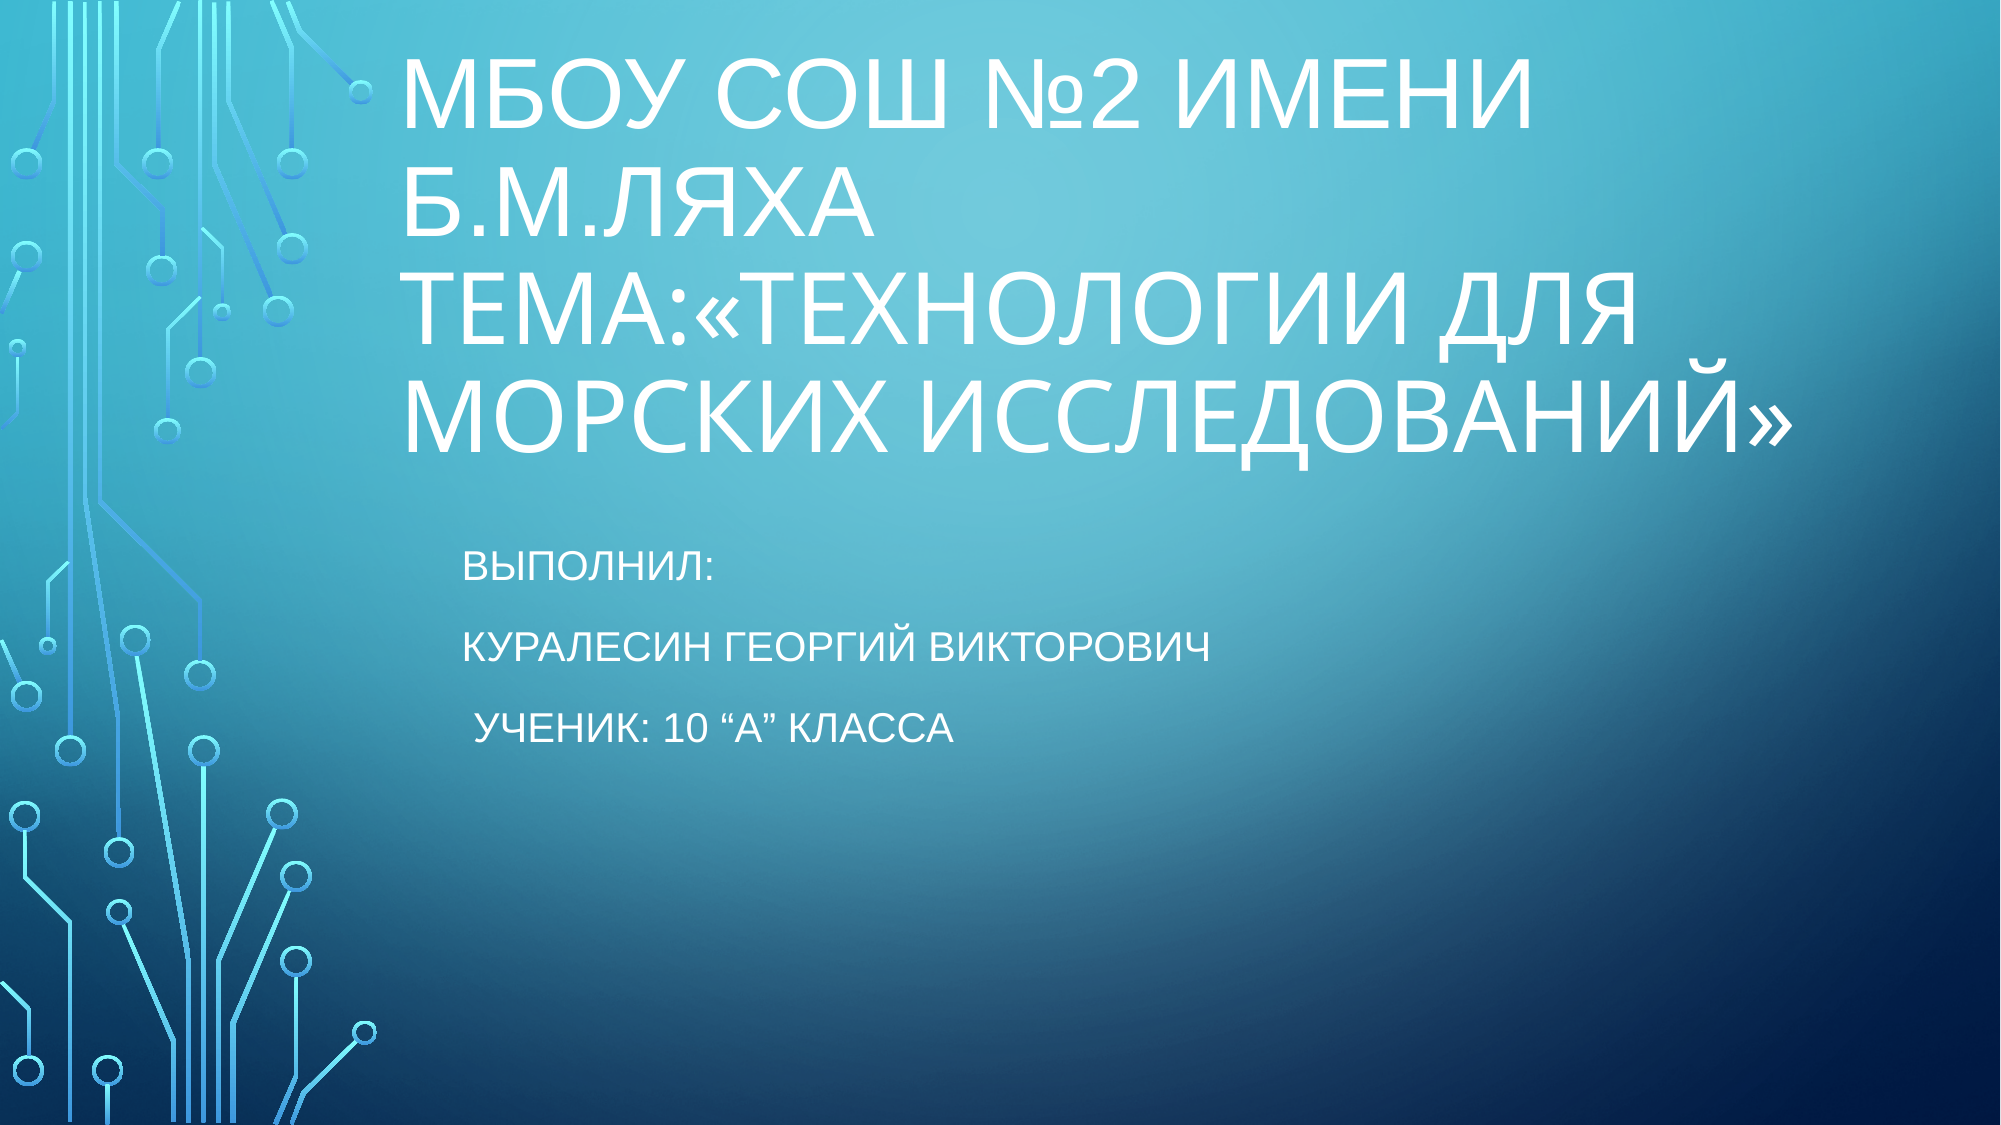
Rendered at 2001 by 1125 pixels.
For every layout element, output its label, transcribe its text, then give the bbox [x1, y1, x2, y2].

title МБОУ СОШ №2 имени Б.М.Ляха Тема:«Технологии для морских исследований» [384, 0, 2000, 482]
subtitle Выполнил: Куралесин Георгий Викторович Ученик: 10 “А” класса [446, 521, 1889, 793]
